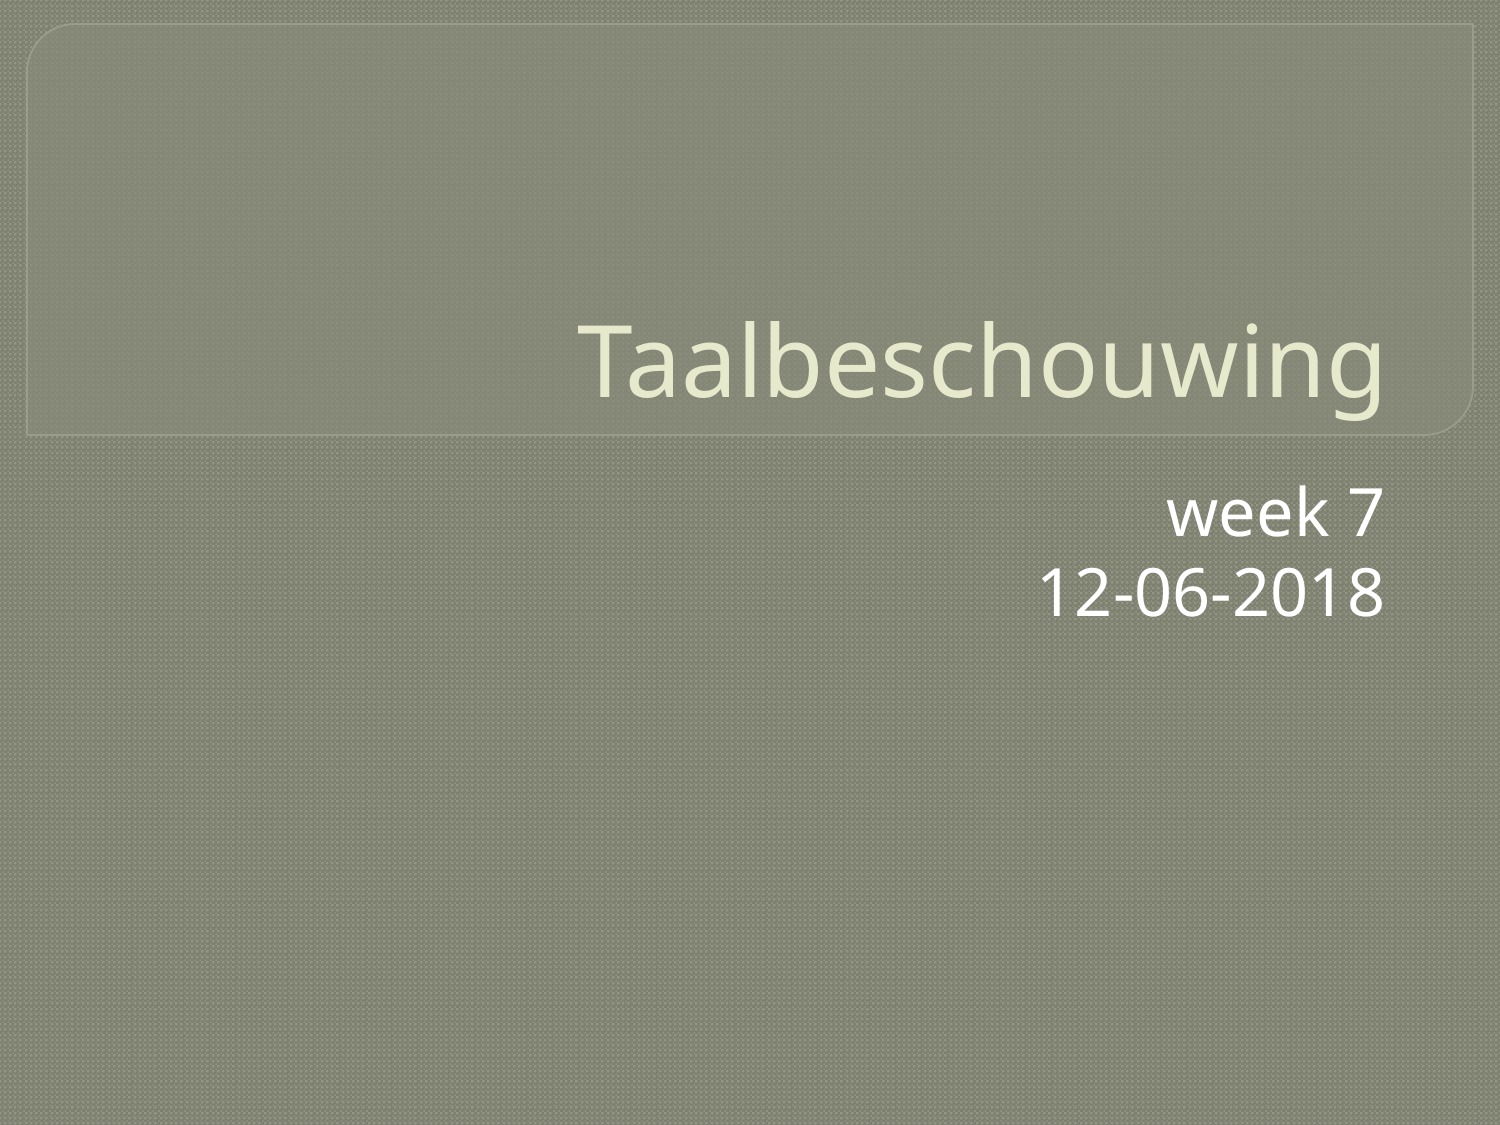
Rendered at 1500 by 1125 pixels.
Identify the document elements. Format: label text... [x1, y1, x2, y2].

title Taalbeschouwing [76, 62, 1427, 425]
subtitle week 7 12-06-2018 [350, 462, 1427, 750]
